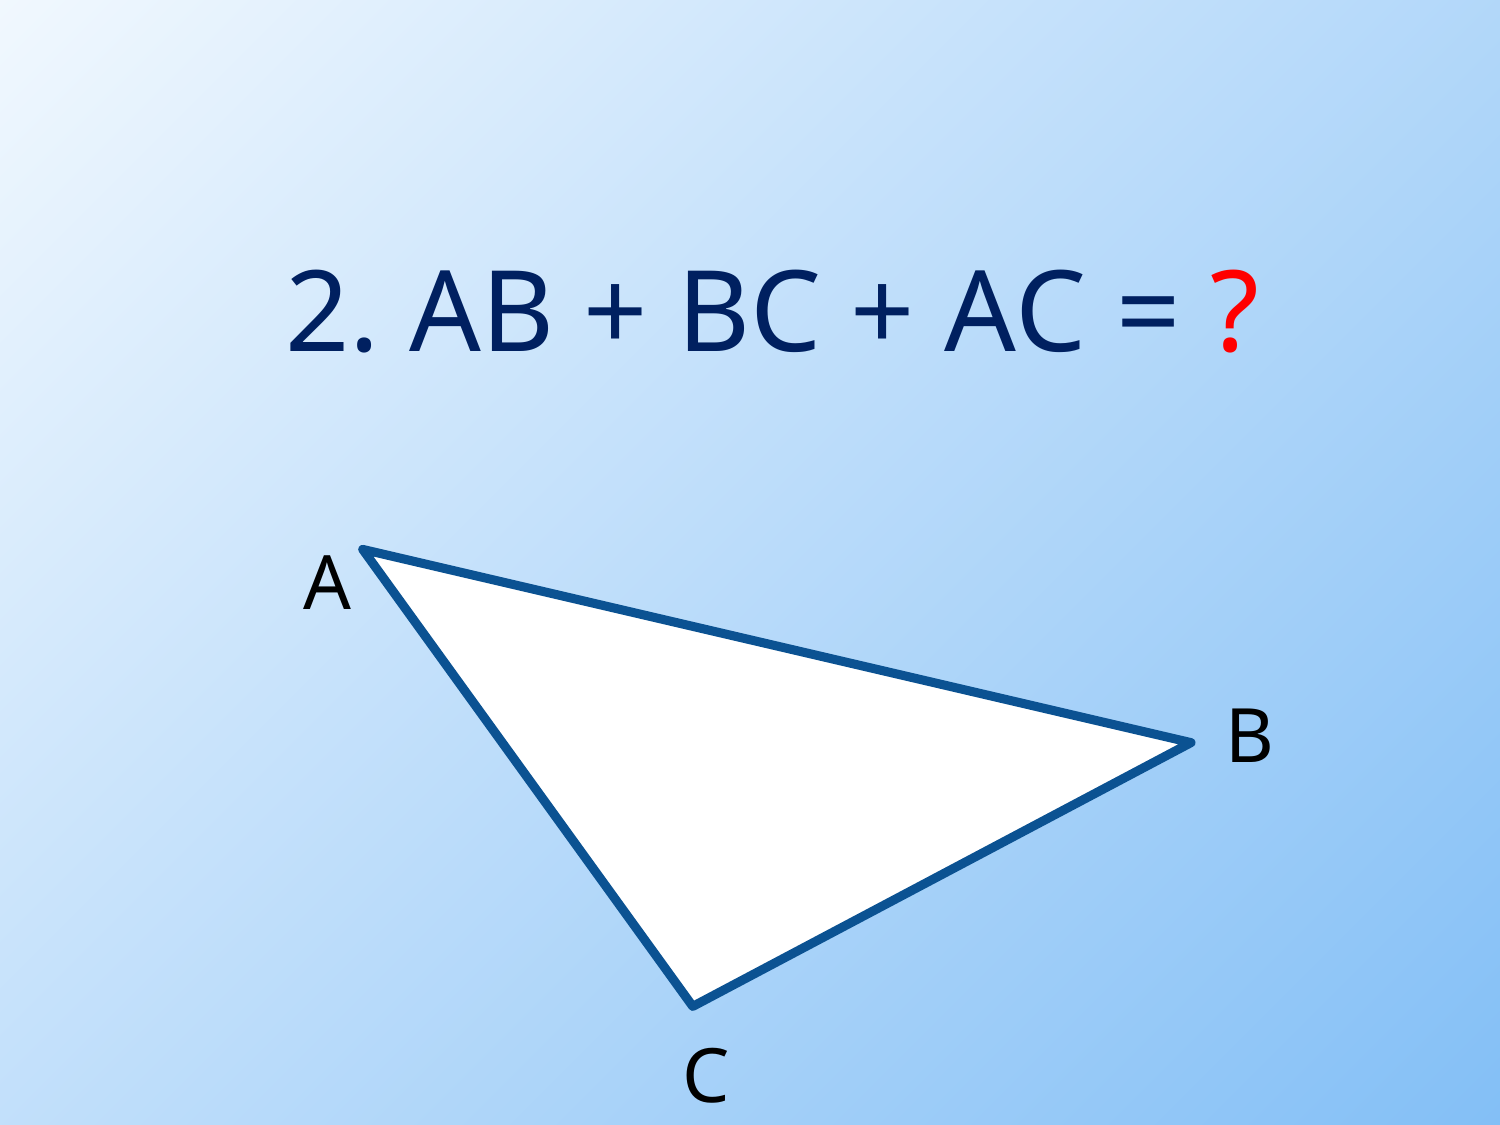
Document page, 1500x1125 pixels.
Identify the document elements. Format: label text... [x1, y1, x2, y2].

list 2. АВ + ВС + АС = ? [88, 231, 1439, 975]
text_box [288, 526, 1306, 1102]
